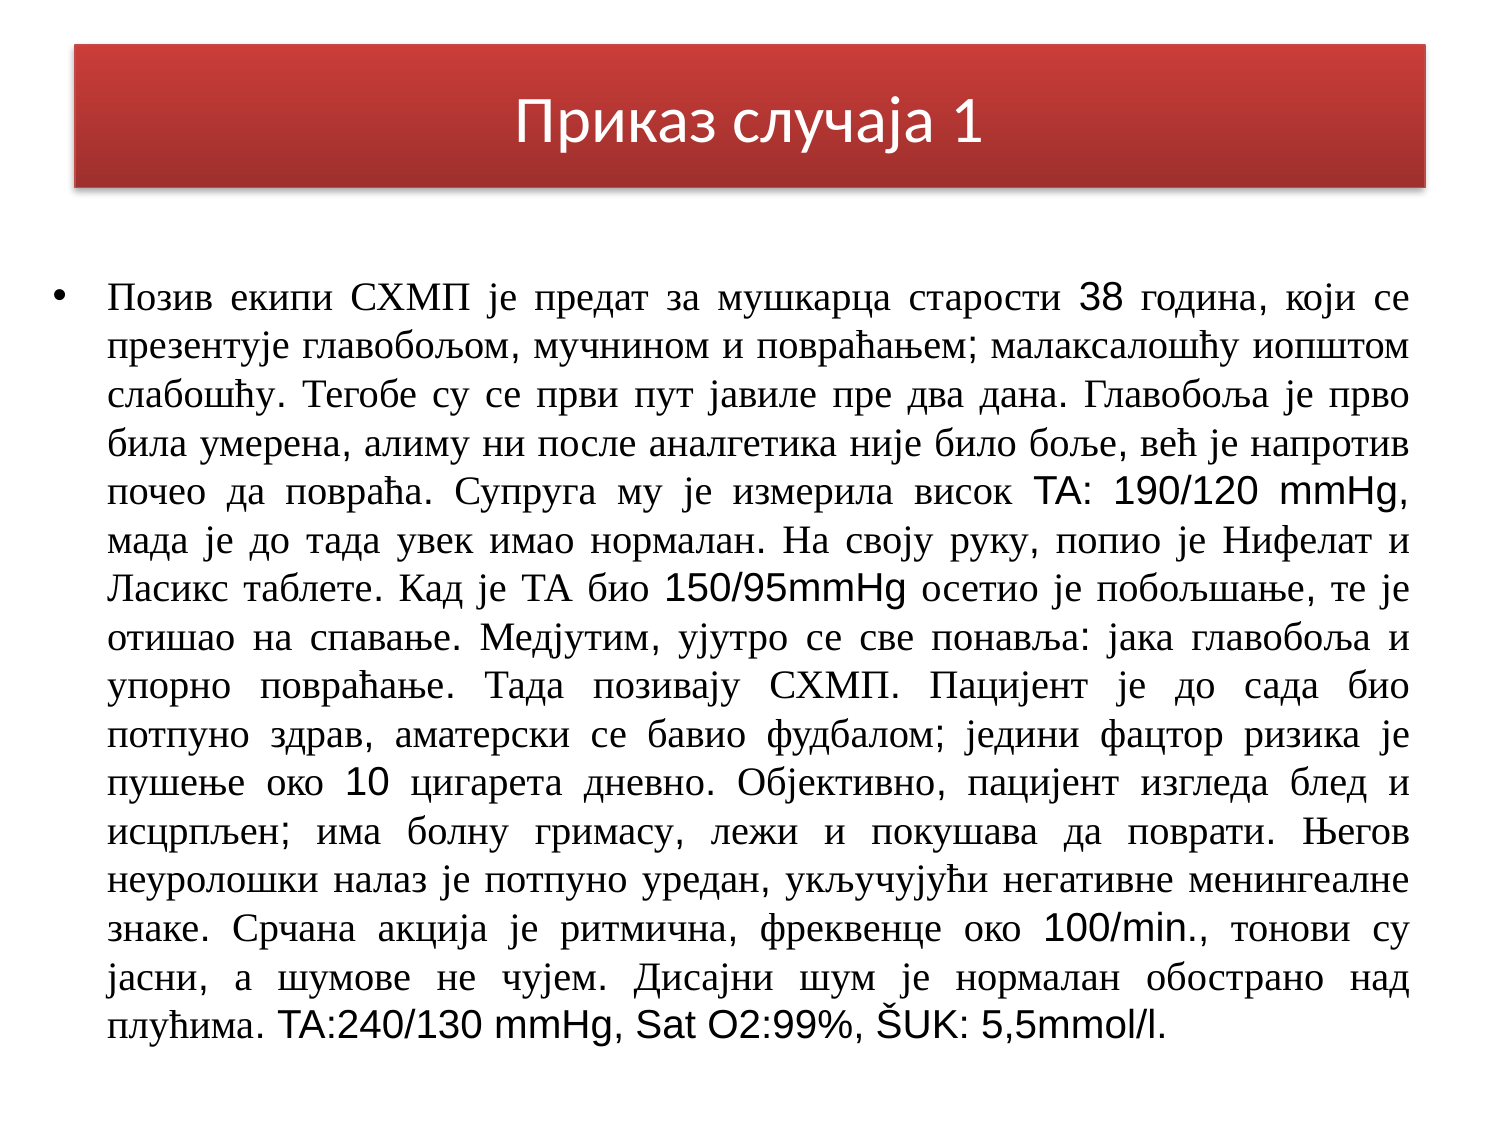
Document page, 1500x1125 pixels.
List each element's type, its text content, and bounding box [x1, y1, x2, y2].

list Позив екипи СХМП је предат за мушкарца старости 38 година, који се презентује главобољом, мучнином и повраћањем; малаксалошћу иопштом слабошћу. Тегобе су се први пут јавиле пре два дана. Главобоља је прво била умерена, алиму ни после аналгетика није било боље, већ је напротив почео да повраћа. Супруга му је измерила висок TA: 190/120 mmHg, мада је до тада увек имао нормалан. На своју руку, попио је Нифелат и Ласикс таблете. Кад је ТА био 150/95mmHg осетио је побољшање, те је отишао на спавање. Медјутим, ујутро се све понавља: јака главобоља и упорно повраћање. Тада позивају СХМП. Пацијент је до сада био потпуно здрав, аматерски се бавио фудбалом; једини фацтор ризика је пушење око 10 цигарета дневно. Објективно, пацијент изгледа блед и исцрпљен; има болну гримасу, лежи и покушава да поврати. Његов неуролошки налаз је потпуно уредан, укључујући негативне менингеалне знаке. Срчана акција је ритмична, фреквенце око 100/min., тонови су јасни, а шумове не чујем. Дисајни шум је нормалан обострано над плућима. TA:240/130 mmHg, Sat O2:99%, ŠUK: 5,5mmol/l. [37, 262, 1425, 1088]
title Приказ случаја 1 [74, 44, 1426, 188]
